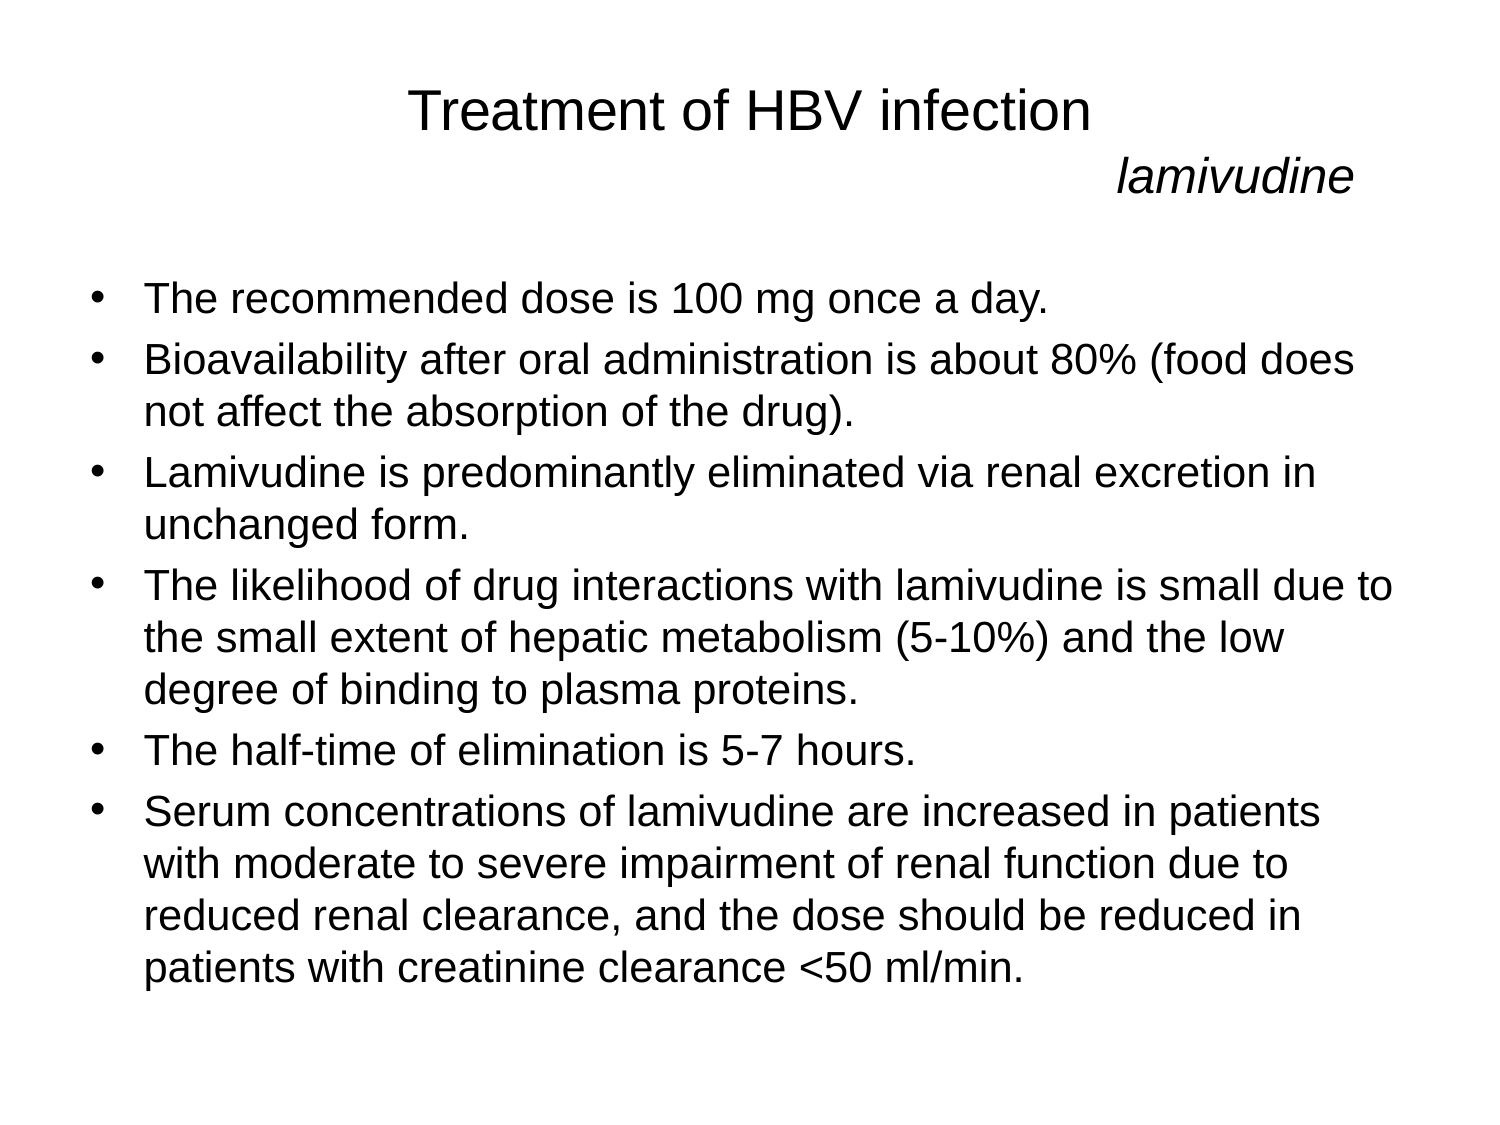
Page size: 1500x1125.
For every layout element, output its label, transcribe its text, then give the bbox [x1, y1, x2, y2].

list The recommended dose is 100 mg once a day. Bioavailability after oral administration is about 80% (food does not affect the absorption of the drug). Lamivudine is predominantly eliminated via renal excretion in unchanged form. The likelihood of drug interactions with lamivudine is small due to the small extent of hepatic metabolism (5-10%) and the low degree of binding to plasma proteins. The half-time of elimination is 5-7 hours. Serum concentrations of lamivudine are increased in patients with moderate to severe impairment of renal function due to reduced renal clearance, and the dose should be reduced in patients with creatinine clearance <50 ml/min. [75, 262, 1425, 1005]
title Treatment of HBV infection lamivudine [75, 45, 1425, 233]
